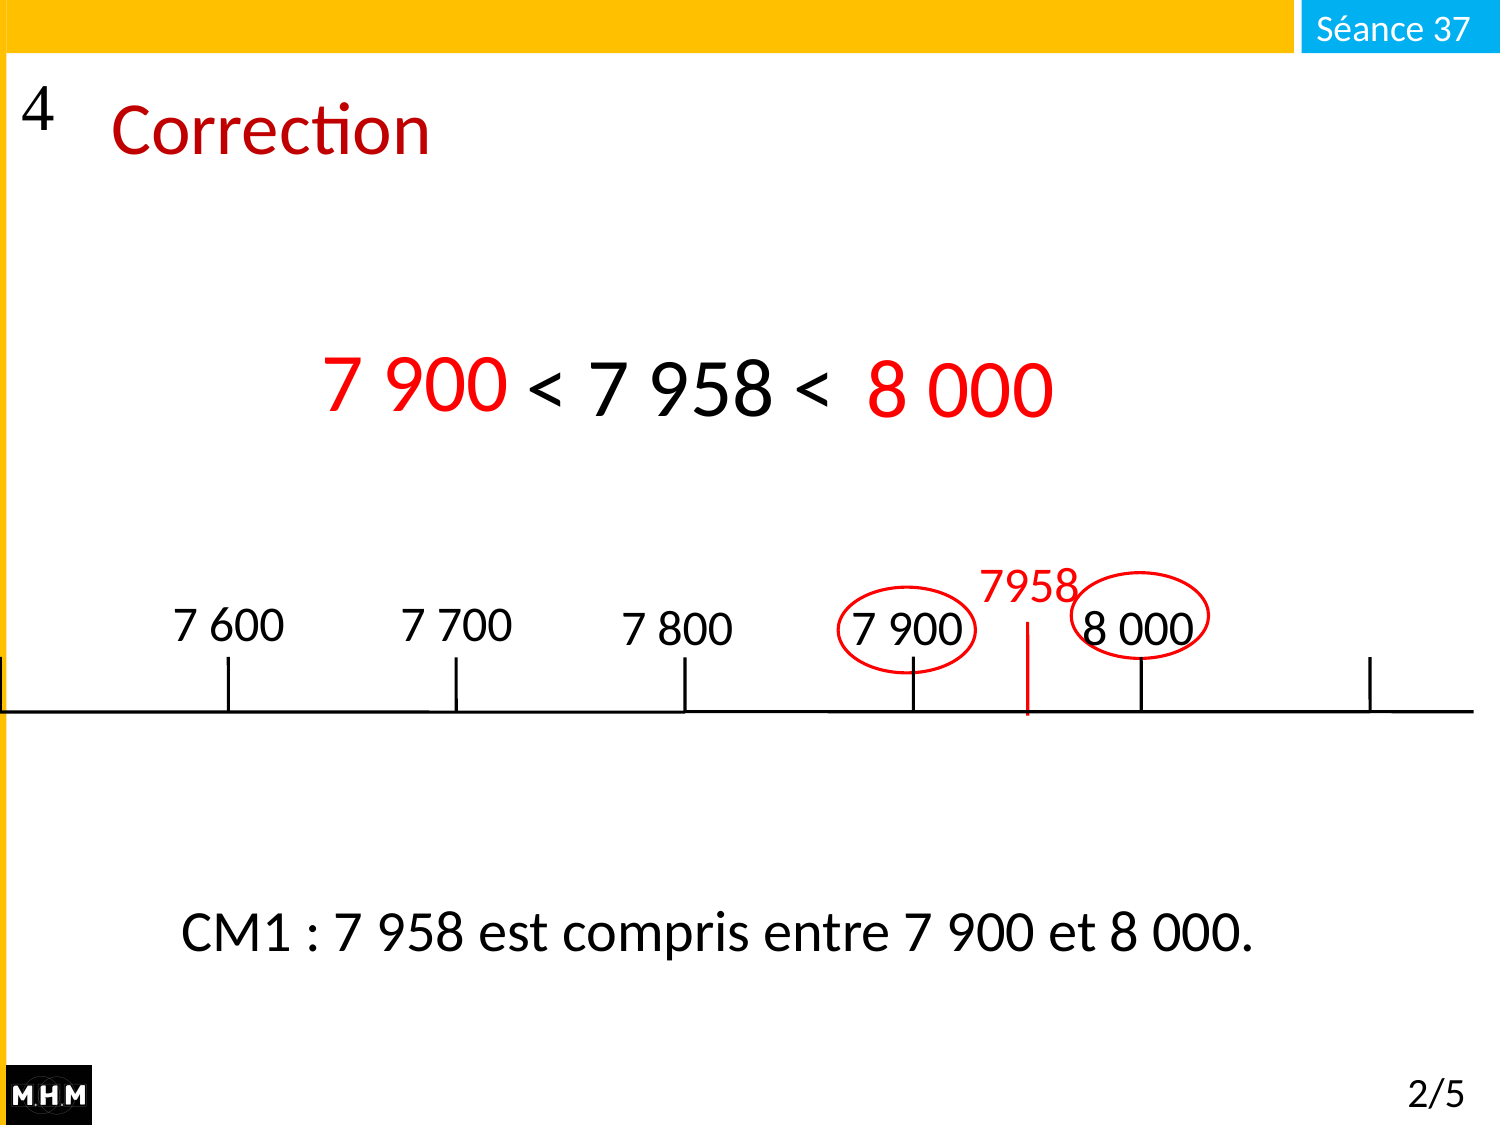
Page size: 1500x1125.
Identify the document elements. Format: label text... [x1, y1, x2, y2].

text_box [1146, 570, 1188, 582]
title Correction [96, 60, 1391, 200]
text_box 8 000 [852, 326, 1080, 442]
list 2/5 [1373, 1064, 1500, 1125]
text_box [0, 583, 1474, 713]
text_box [963, 544, 1143, 582]
picture [6, 1065, 92, 1125]
text_box CM1 : 7 958 est compris entre 7 900 et 8 000. [167, 885, 1283, 971]
text_box 7 900 [306, 321, 525, 436]
text_box … < 7 958 < … [435, 326, 852, 441]
